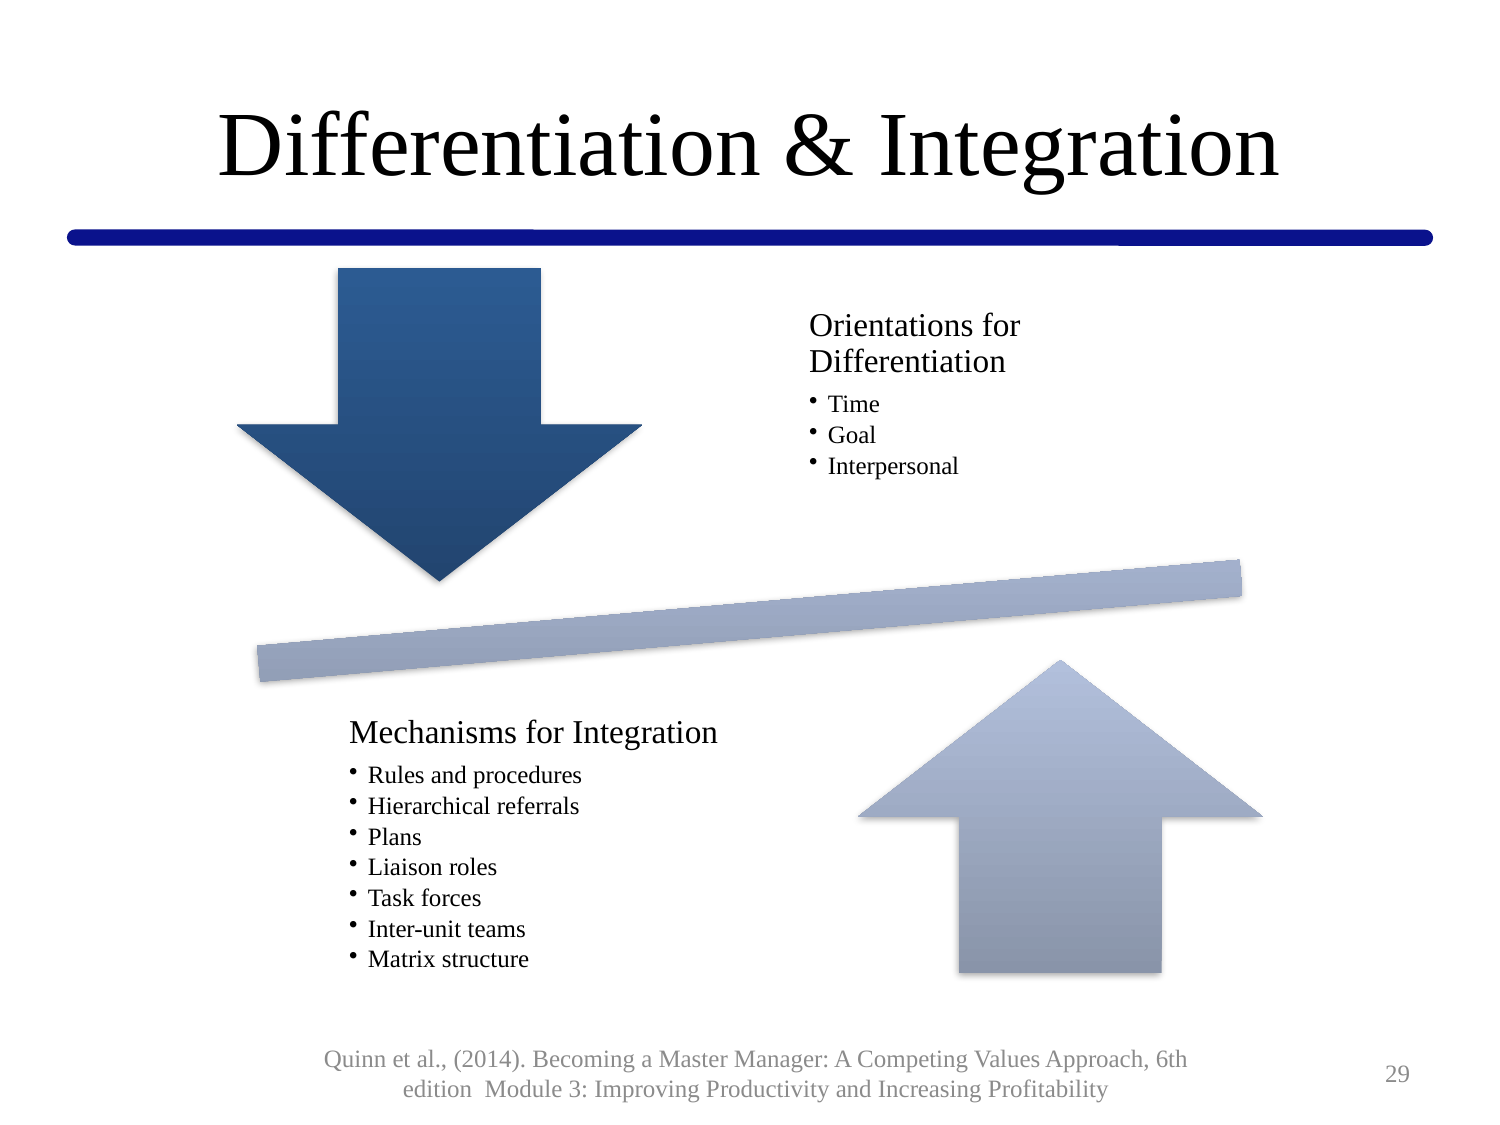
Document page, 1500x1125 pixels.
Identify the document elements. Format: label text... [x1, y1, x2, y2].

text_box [74, 228, 1426, 1013]
slide_number 29 [1074, 1042, 1425, 1103]
footer Quinn et al., (2014). Becoming a Master Manager: A Competing Values Approach, 6th edition Module 3: Improving Productivity and Increasing Profitability [287, 1042, 1074, 1103]
title Differentiation & Integration [75, 45, 1425, 228]
